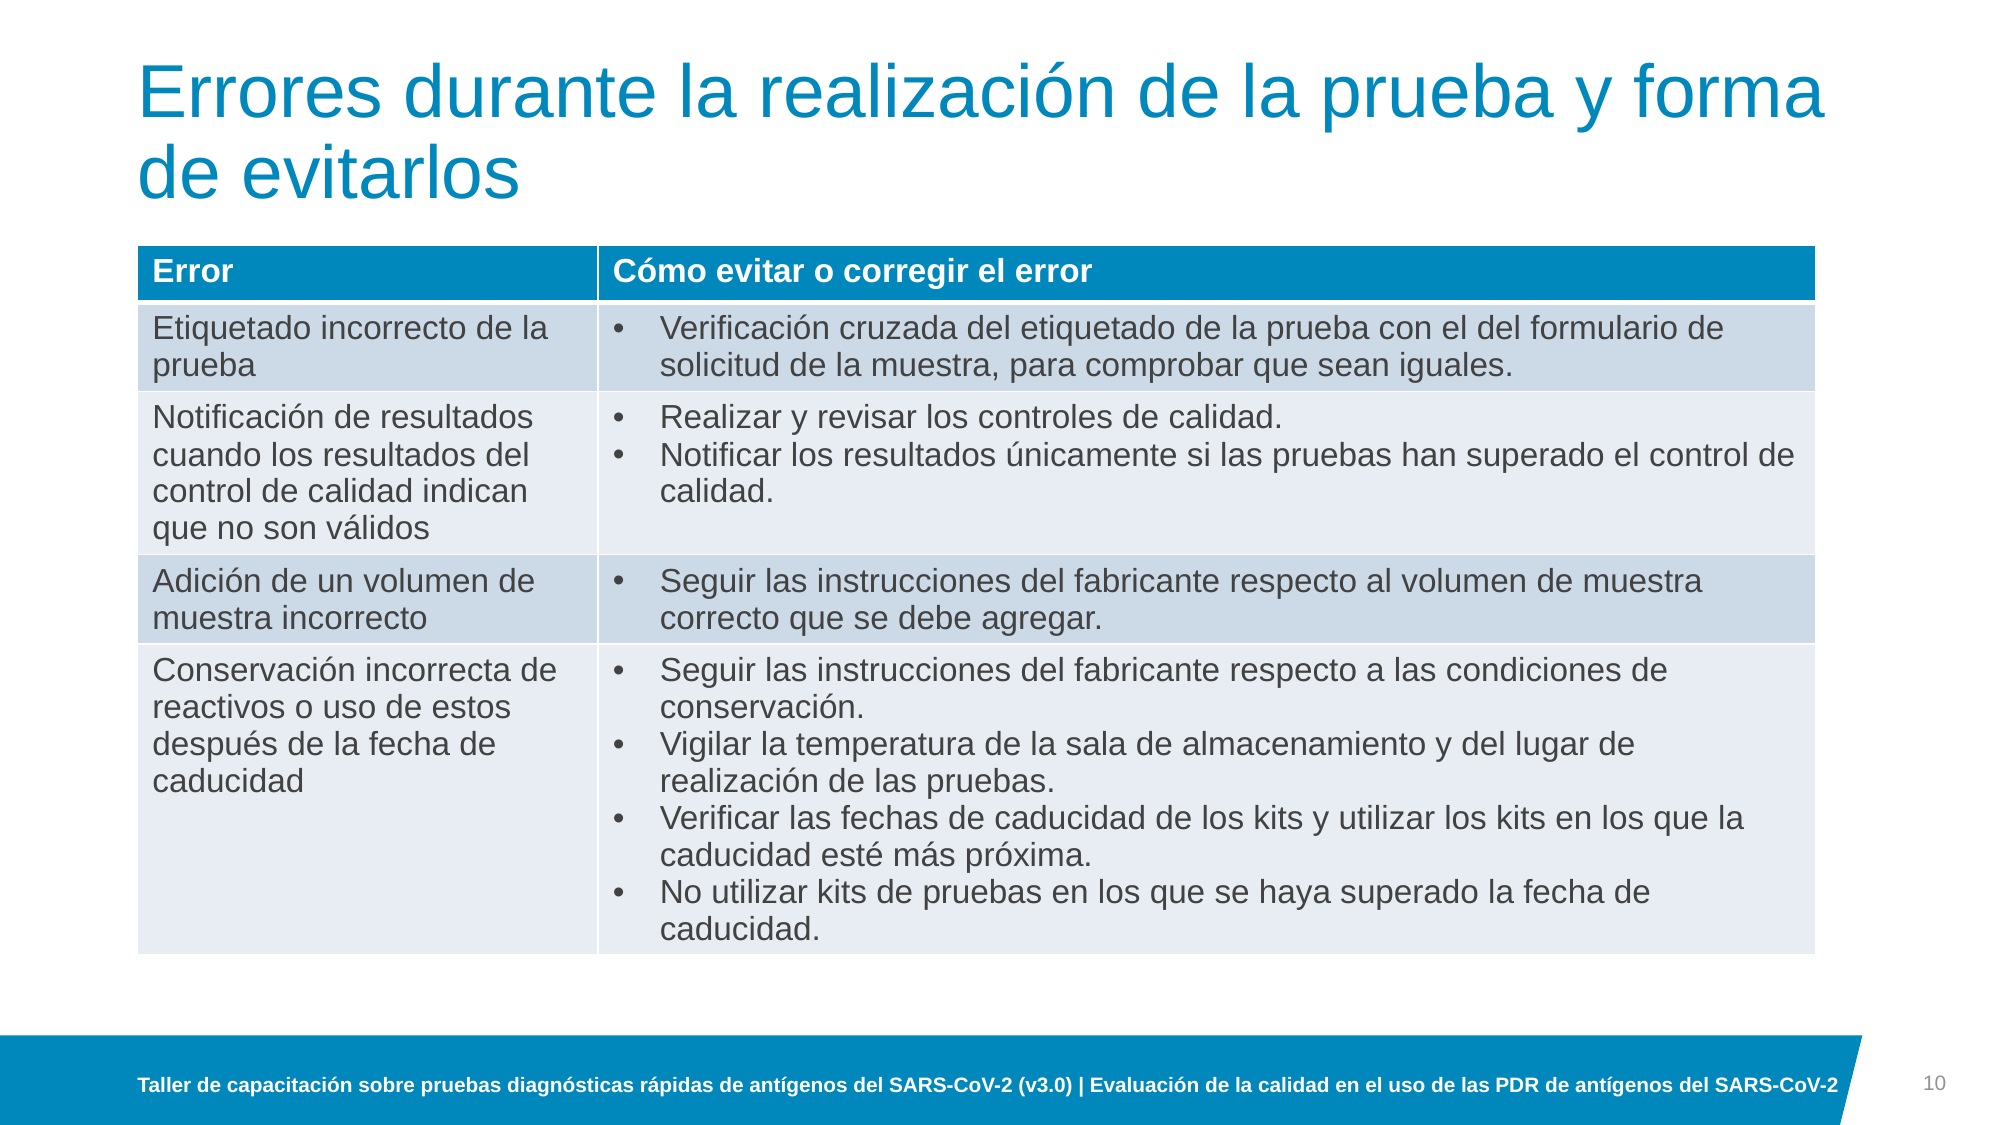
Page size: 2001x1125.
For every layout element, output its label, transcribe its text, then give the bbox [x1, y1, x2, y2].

table_cell Adición de un volumen de muestra incorrecto [138, 555, 597, 643]
table_cell Seguir las instrucciones del fabricante respecto a las condiciones de conservación. Vigilar la temperatura de la sala de almacenamiento y del lugar de realización de las pruebas. Verificar las fechas de caducidad de los kits y utilizar los kits en los que la caducidad esté más próxima. No utilizar kits de pruebas en los que se haya superado la fecha de caducidad. [599, 645, 1815, 954]
table_cell Notificación de resultados cuando los resultados del control de calidad indican que no son válidos [138, 392, 597, 554]
table_header Cómo evitar o corregir el error [599, 246, 1815, 300]
table_cell Realizar y revisar los controles de calidad. Notificar los resultados únicamente si las pruebas han superado el control de calidad. [599, 392, 1815, 554]
table_cell Verificación cruzada del etiquetado de la prueba con el del formulario de solicitud de la muestra, para comprobar que sean iguales. [599, 305, 1815, 391]
table_cell Seguir las instrucciones del fabricante respecto al volumen de muestra correcto que se debe agregar. [599, 555, 1815, 643]
table_cell Etiquetado incorrecto de la prueba [138, 305, 597, 391]
table_header Error [138, 246, 597, 300]
slide_number 10 [1862, 1035, 1947, 1125]
table_cell Conservación incorrecta de reactivos o uso de estos después de la fecha de caducidad [138, 645, 597, 954]
footer Taller de capacitación sobre pruebas diagnósticas rápidas de antígenos del SARS-CoV-2 (v3.0) | Evaluación de la calidad en el uso de las PDR de antígenos del SARS-CoV-2 [137, 1042, 1852, 1125]
title Errores durante la realización de la prueba y forma de evitarlos [137, 59, 1863, 215]
